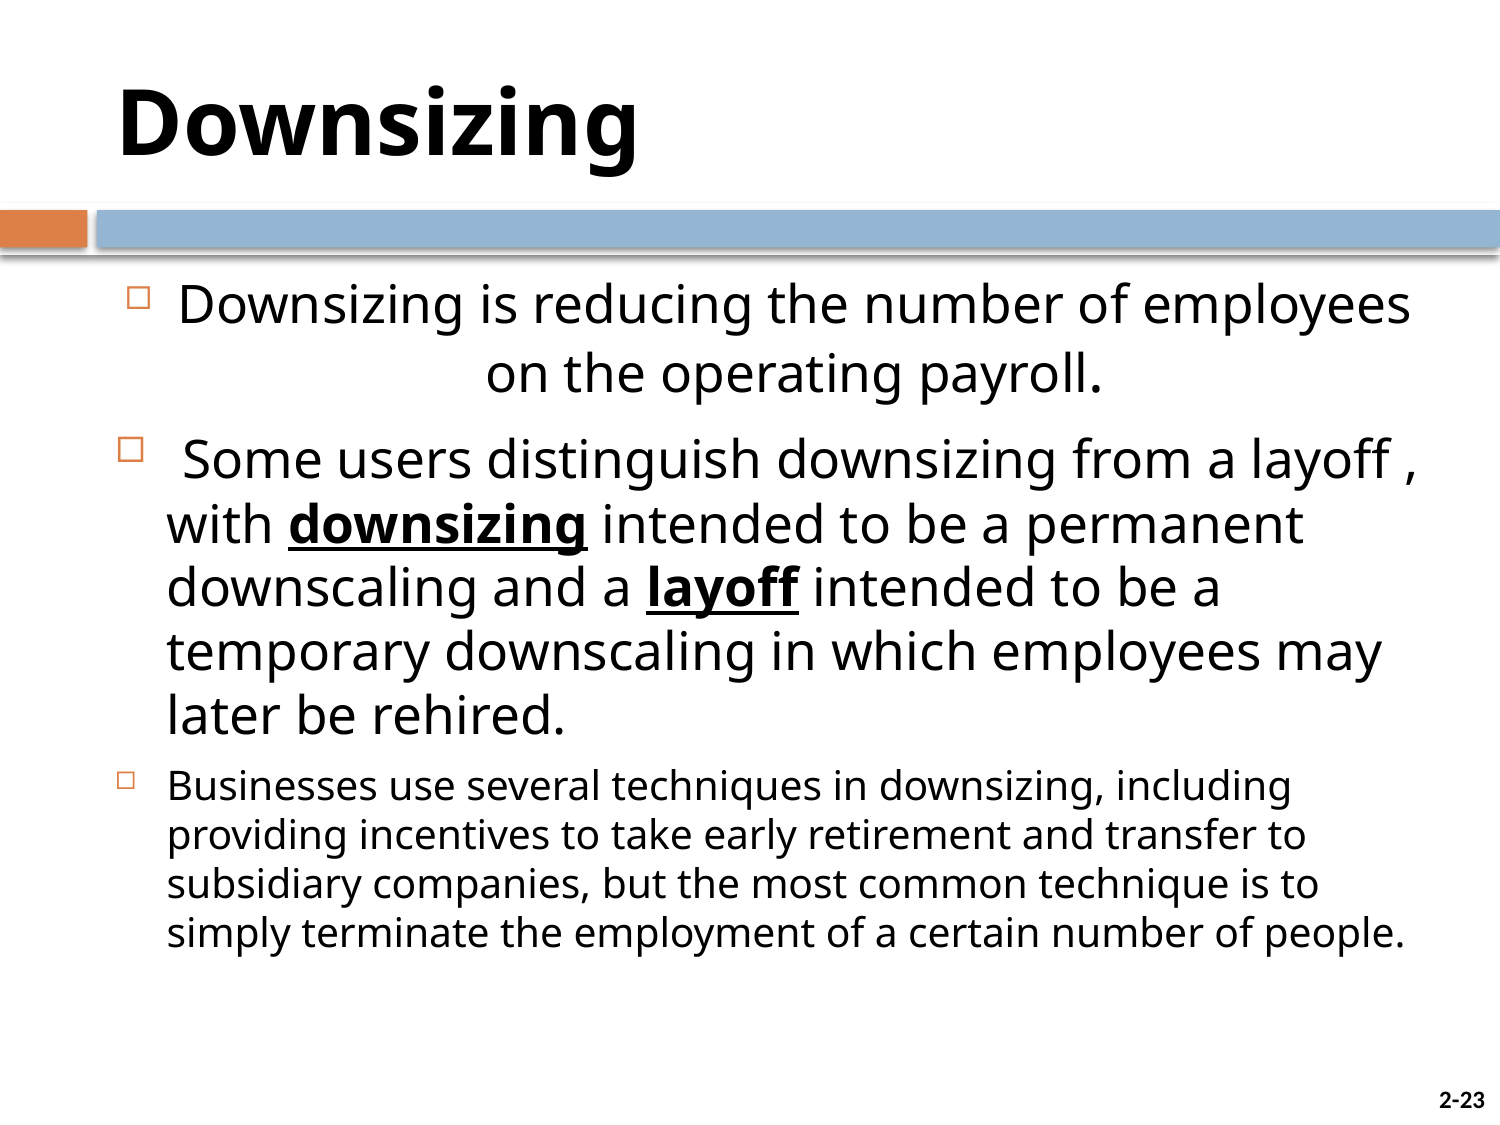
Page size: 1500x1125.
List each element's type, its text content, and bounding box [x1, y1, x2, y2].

list Downsizing is reducing the number of employees on the operating payroll. Some users distinguish downsizing from a layoff , with downsizing intended to be a permanent downscaling and a layoff intended to be a temporary downscaling in which employees may later be rehired. Businesses use several techniques in downsizing, including providing incentives to take early retirement and transfer to subsidiary companies, but the most common technique is to simply terminate the employment of a certain number of people. [100, 262, 1438, 1000]
title Downsizing [100, 37, 1438, 200]
